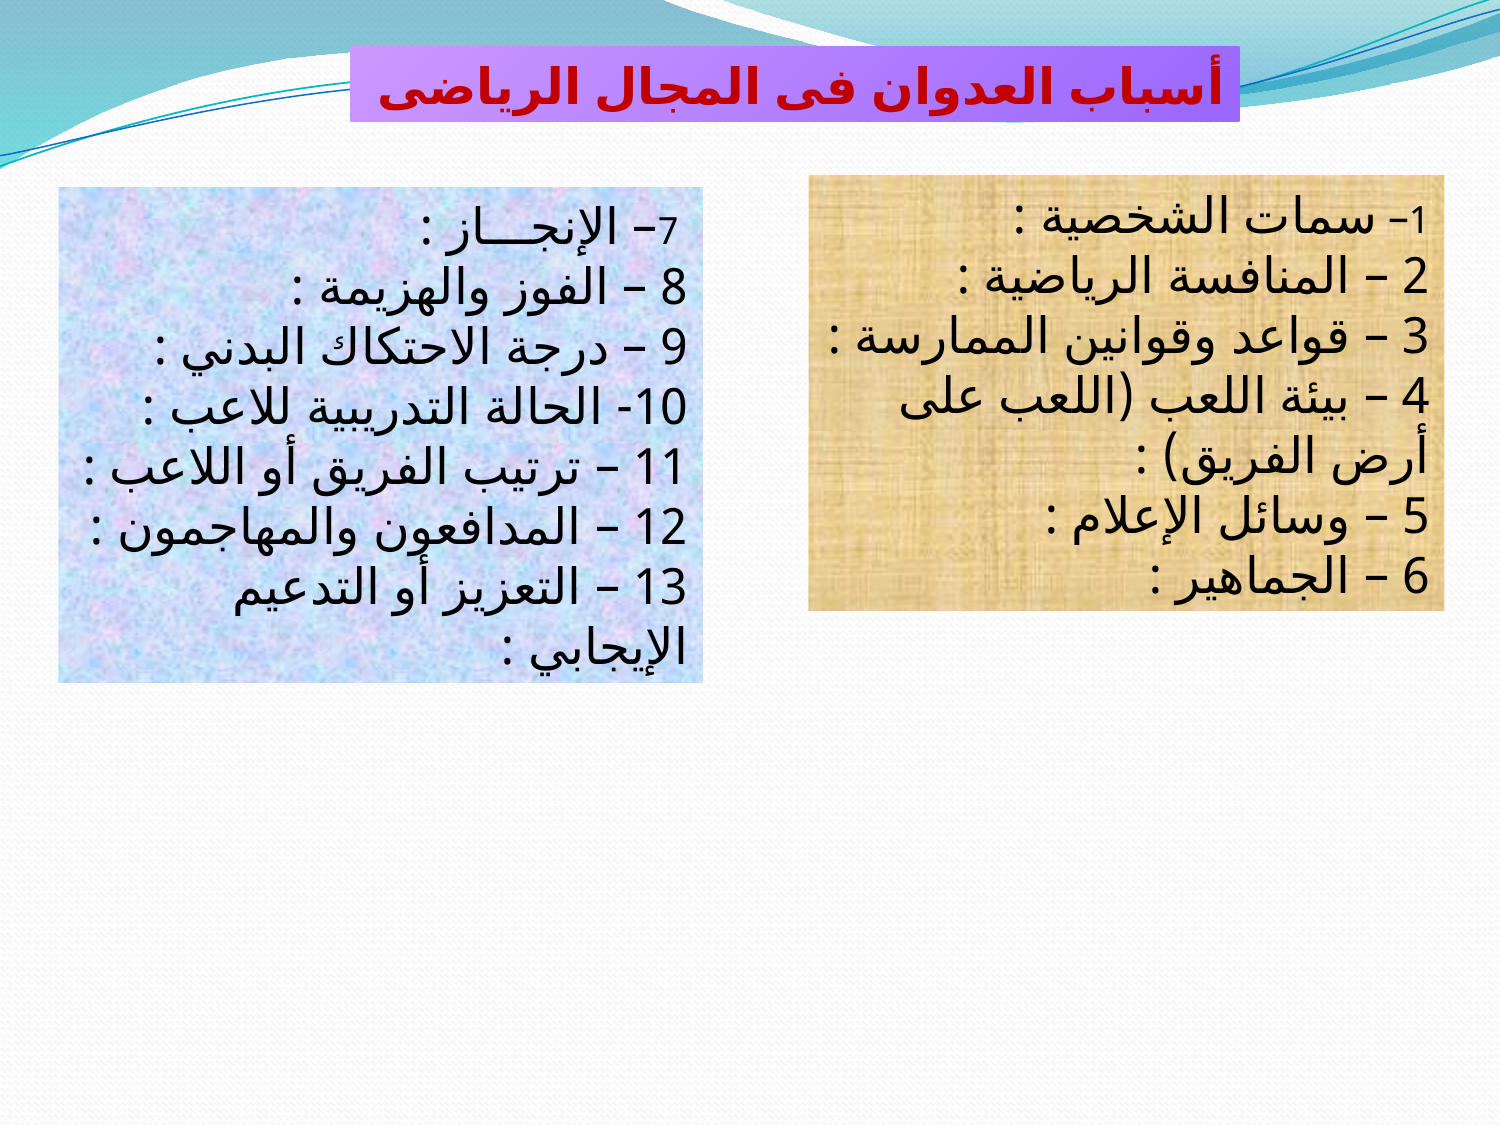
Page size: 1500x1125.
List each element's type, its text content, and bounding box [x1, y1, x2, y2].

text_box 7– الإنجـــاز : 8 – الفوز والهزيمة : 9 – درجة الاحتكاك البدني : 10- الحالة التدريبية للاعب : 11 – ترتيب الفريق أو اللاعب : 12 – المدافعون والمهاجمون : 13 – التعزيز أو التدعيم الإيجابي : [58, 187, 703, 683]
text_box 1– سمات الشخصية : 2 – المنافسة الرياضية : 3 – قواعد وقوانين الممارسة : 4 – بيئة اللعب (اللعب على أرض الفريق) : 5 – وسائل الإعلام : 6 – الجماهير : [808, 175, 1445, 611]
text_box أسباب العدوان فى المجال الرياضى [350, 46, 1240, 122]
